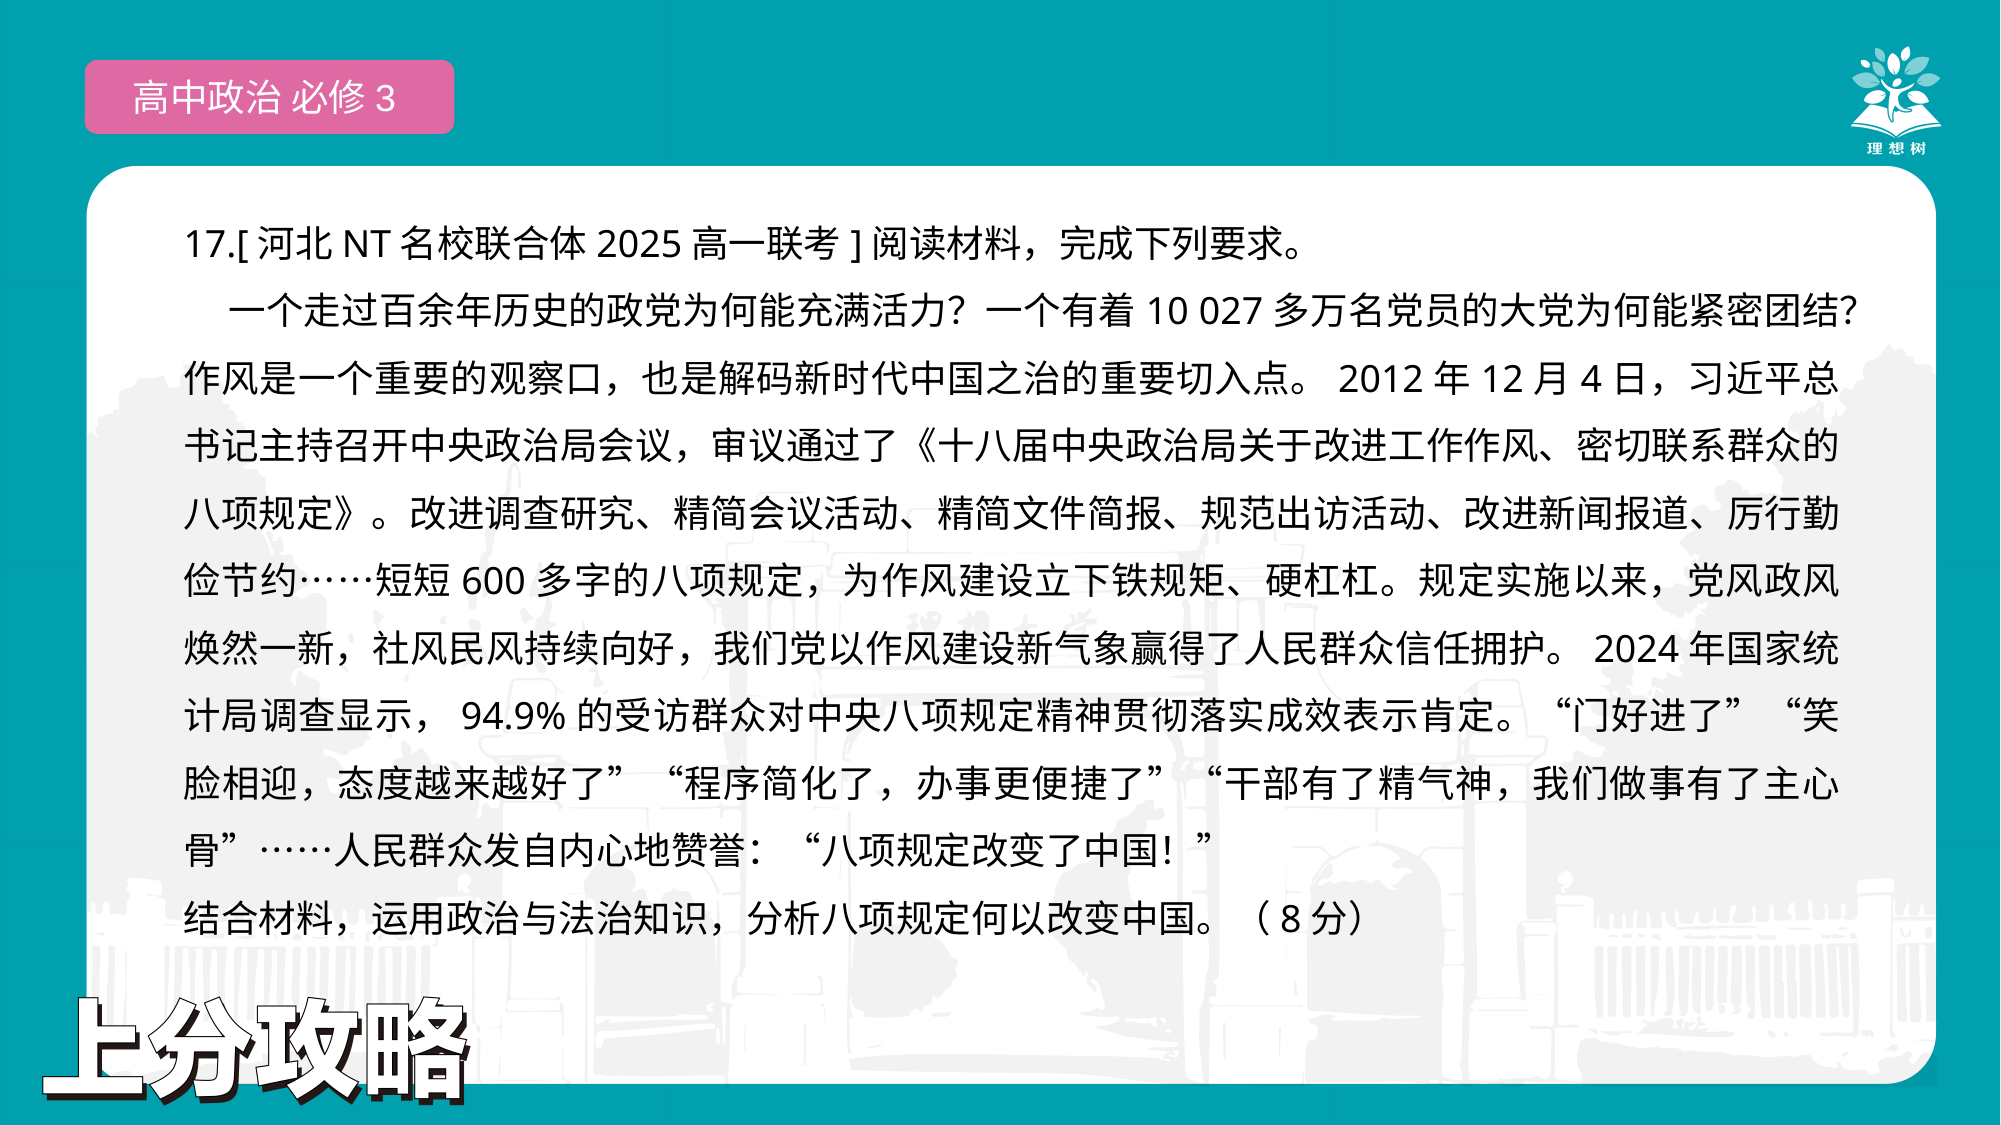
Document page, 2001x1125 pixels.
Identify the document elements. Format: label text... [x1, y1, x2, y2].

text_box 高中政治 必修3 [83, 58, 456, 135]
picture [0, 0, 2001, 1125]
text_box 17.[河北NT名校联合体2025高一联考]阅读材料，完成下列要求。 一个走过百余年历史的政党为何能充满活力？一个有着10 027多万名党员的大党为何能紧密团结？作风是一个重要的观察口，也是解码新时代中国之治的重要切入点。2012年12月4日，习近平总书记主持召开中央政治局会议，审议通过了《十八届中央政治局关于改进工作作风、密切联系群众的八项规定》。改进调查研究、精简会议活动、精简文件简报、规范出访活动、改进新闻报道、厉行勤俭节约……短短600多字的八项规定，为作风建设立下铁规矩、硬杠杠。规定实施以来，党风政风焕然一新，社风民风持续向好，我们党以作风建设新气象赢得了人民群众信任拥护。2024年国家统计局调查显示，94.9%的受访群众对中央八项规定精神贯彻落实成效表示肯定。“门好进了”“笑脸相迎，态度越来越好了”“程序简化了，办事更便捷了”“干部有了精气神，我们做事有了主心骨”……人民群众发自内心地赞誉：“八项规定改变了中国！” 结合材料，运用政治与法治知识，分析八项规定何以改变中国。（8分） [168, 189, 1855, 799]
